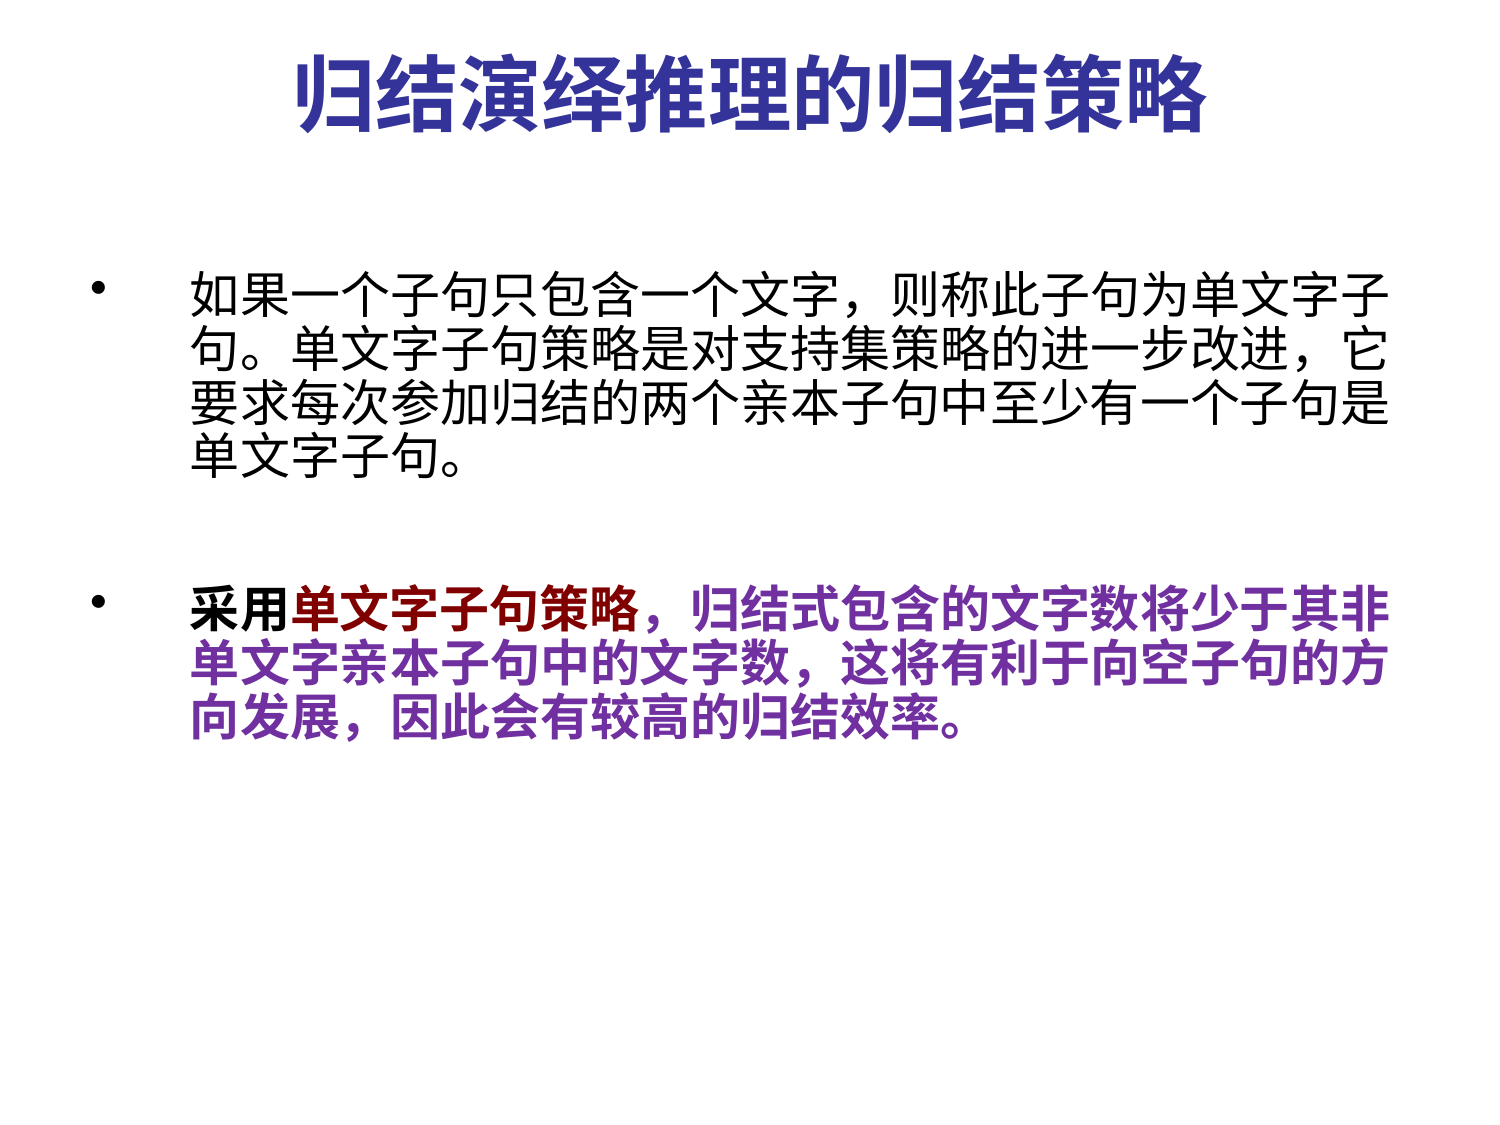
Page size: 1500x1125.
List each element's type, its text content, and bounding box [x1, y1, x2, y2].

list 如果一个子句只包含一个文字，则称此子句为单文字子句。单文字子句策略是对支持集策略的进一步改进，它要求每次参加归结的两个亲本子句中至少有一个子句是单文字子句。 采用单文字子句策略，归结式包含的文字数将少于其非单文字亲本子句中的文字数，这将有利于向空子句的方向发展，因此会有较高的归结效率。 [75, 262, 1425, 917]
title 归结演绎推理的归结策略 [75, 0, 1425, 185]
